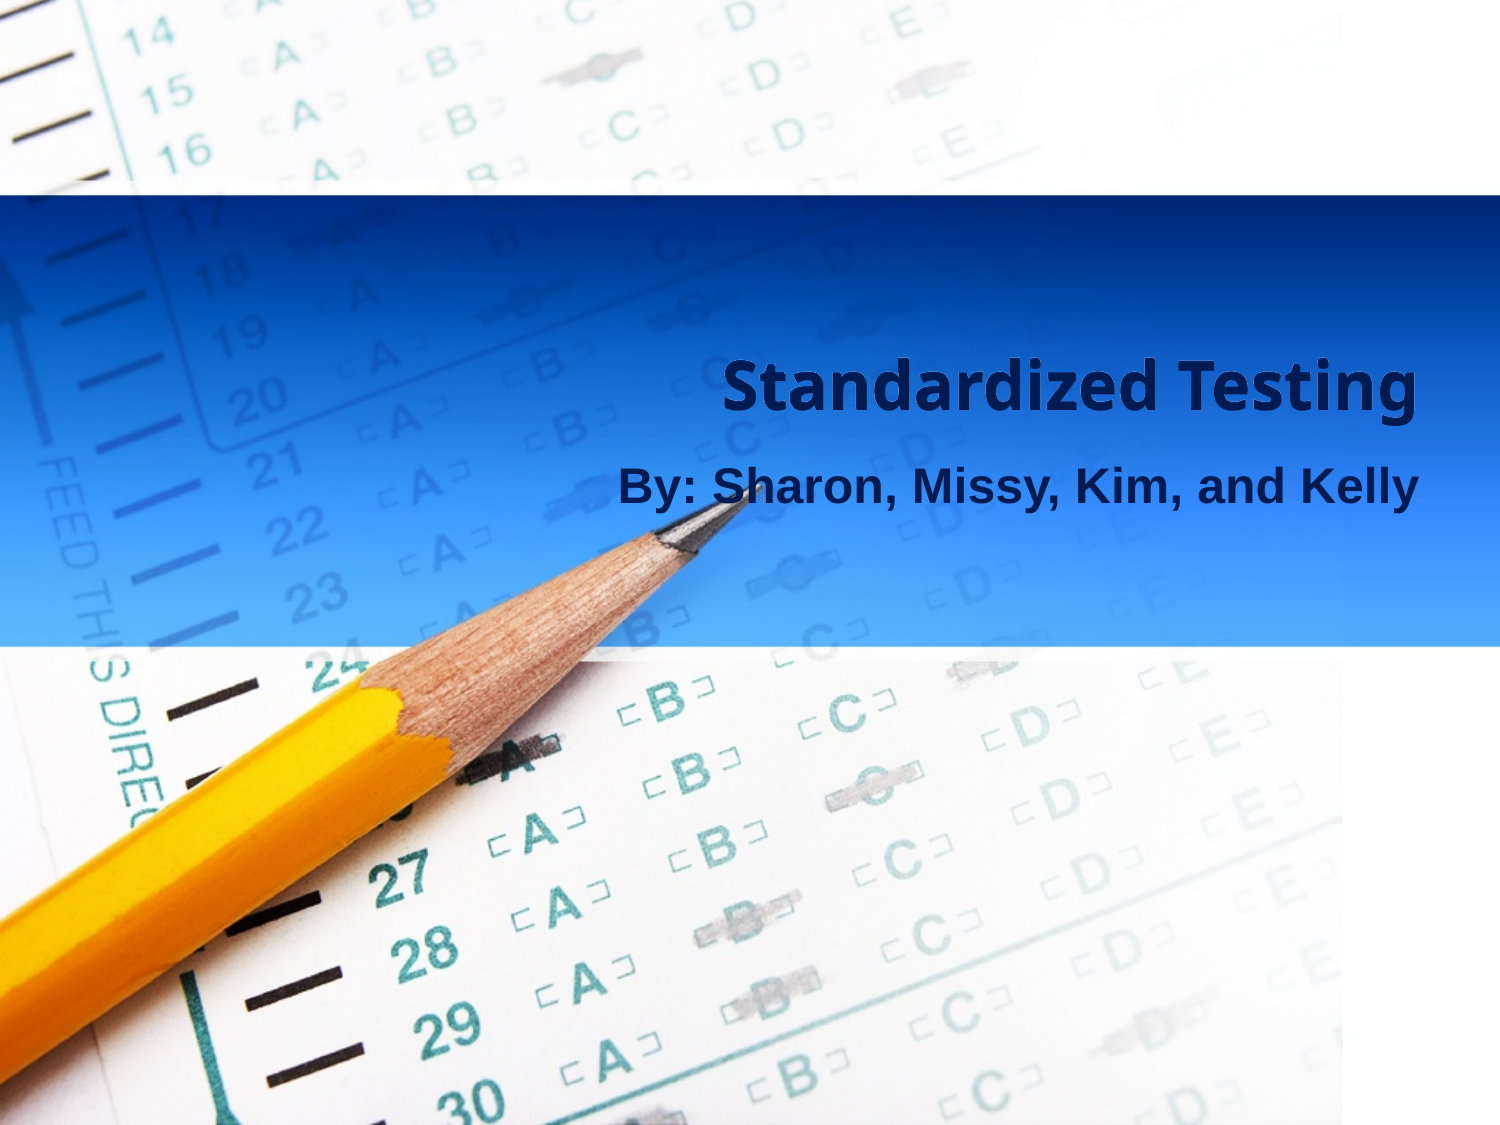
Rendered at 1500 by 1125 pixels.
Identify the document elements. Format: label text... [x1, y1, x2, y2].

title Standardized Testing [537, 317, 1436, 449]
picture [0, 0, 1500, 1125]
subtitle By: Sharon, Missy, Kim, and Kelly [537, 452, 1436, 516]
